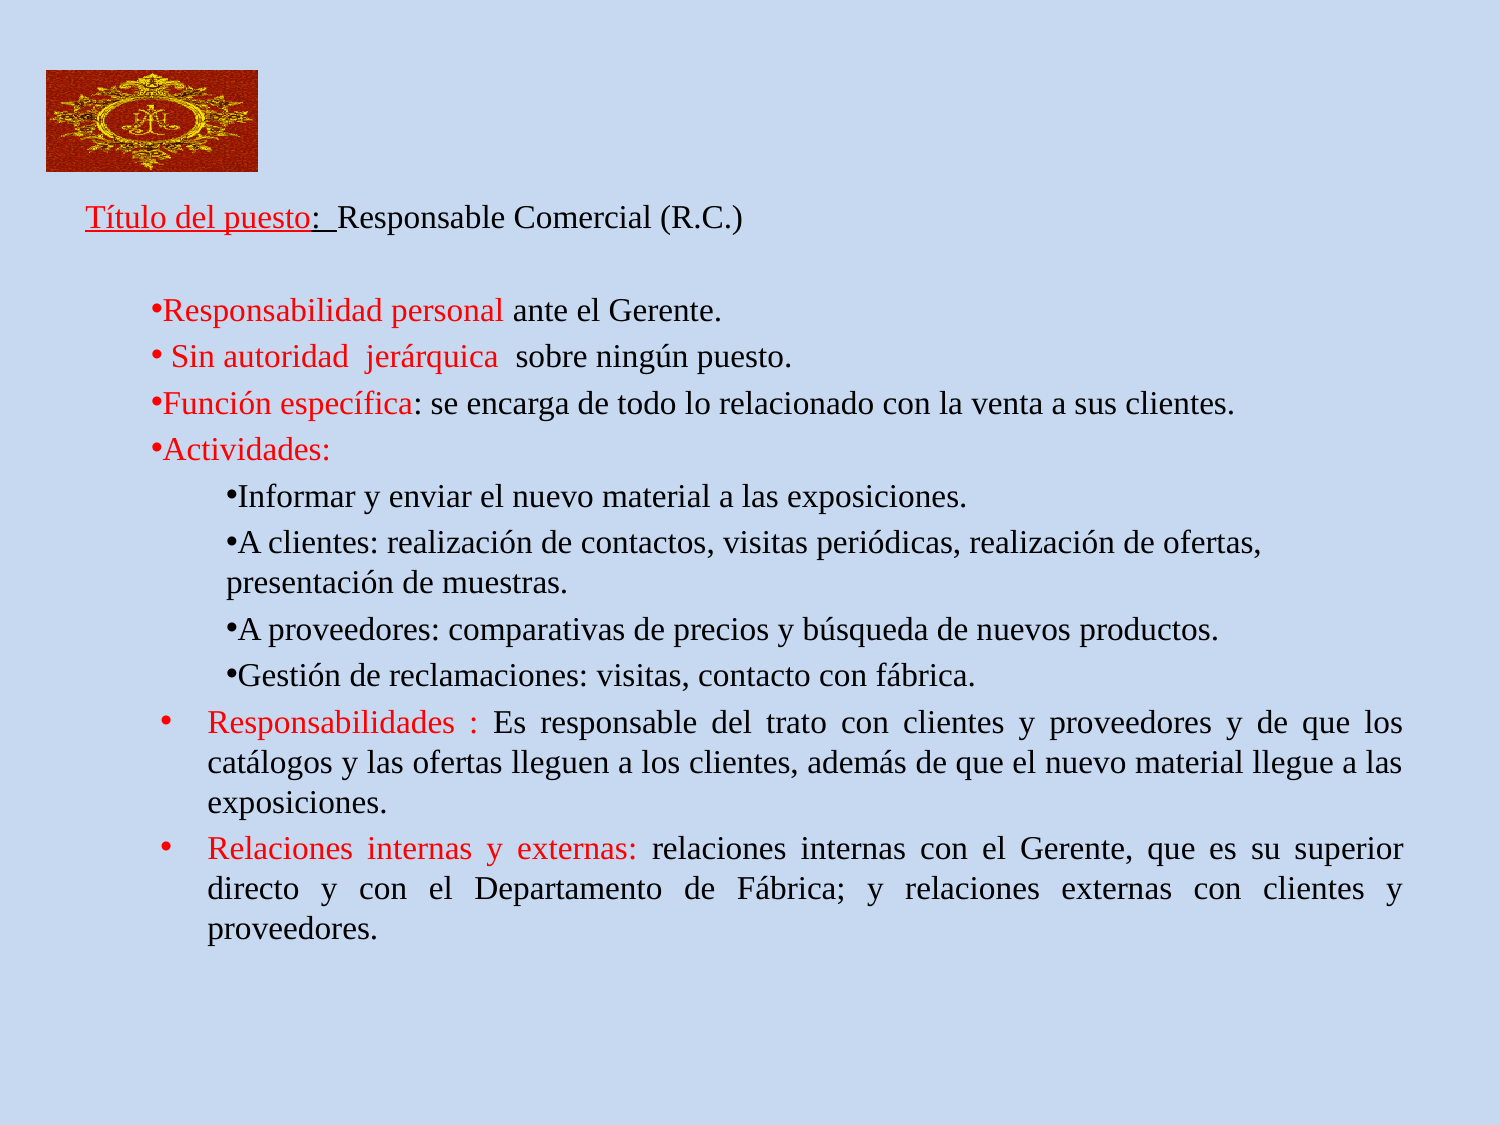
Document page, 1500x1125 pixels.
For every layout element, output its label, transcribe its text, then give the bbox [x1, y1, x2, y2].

list Título del puesto: Responsable Comercial (R.C.) Responsabilidad personal ante el Gerente. Sin autoridad jerárquica sobre ningún puesto. Función específica: se encarga de todo lo relacionado con la venta a sus clientes. Actividades: Informar y enviar el nuevo material a las exposiciones. A clientes: realización de contactos, visitas periódicas, realización de ofertas, presentación de muestras. A proveedores: comparativas de precios y búsqueda de nuevos productos. Gestión de reclamaciones: visitas, contacto con fábrica. Responsabilidades : Es responsable del trato con clientes y proveedores y de que los catálogos y las ofertas lleguen a los clientes, además de que el nuevo material llegue a las exposiciones. Relaciones internas y externas: relaciones internas con el Gerente, que es su superior directo y con el Departamento de Fábrica; y relaciones externas con clientes y proveedores. [70, 187, 1421, 1090]
picture [46, 70, 258, 173]
